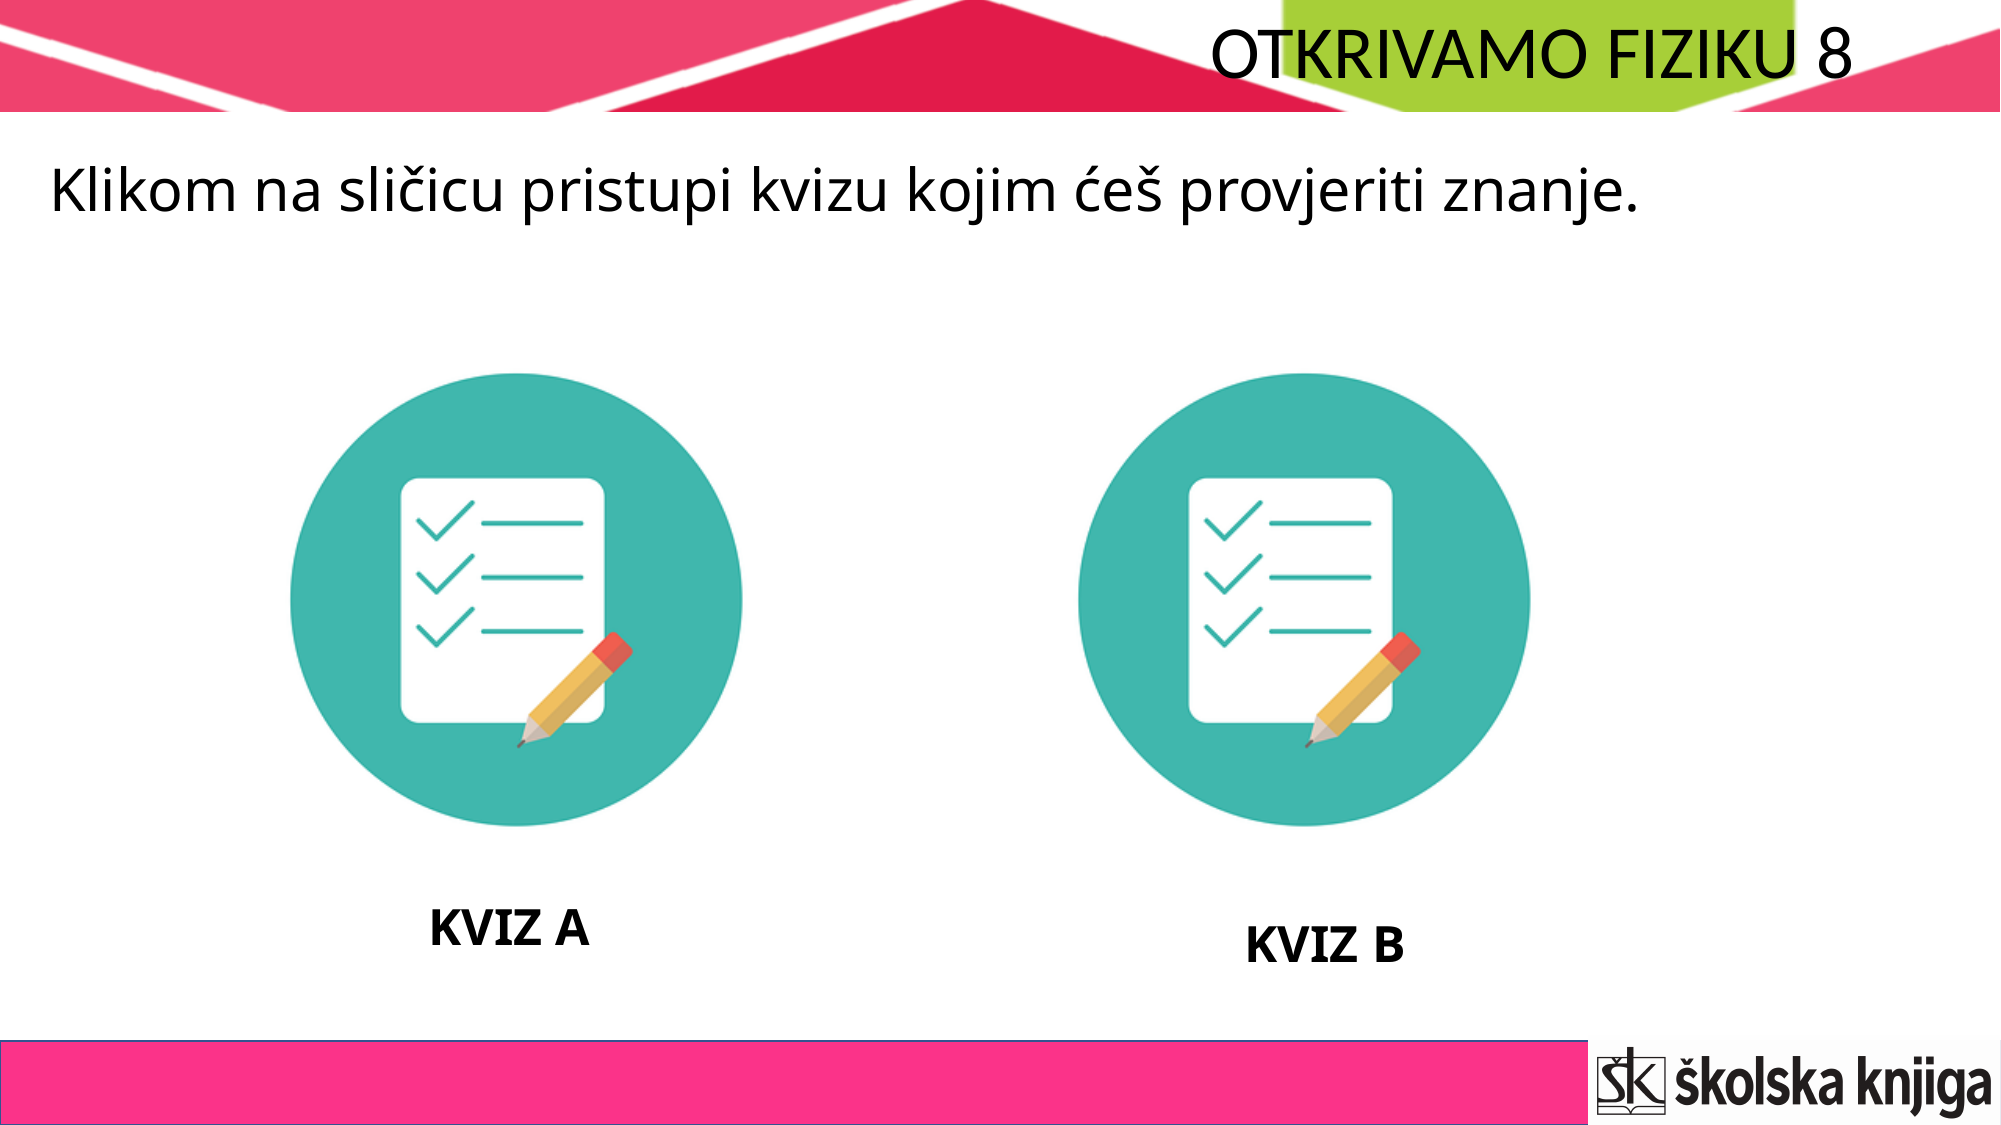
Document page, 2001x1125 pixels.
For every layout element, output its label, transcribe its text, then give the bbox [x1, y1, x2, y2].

picture [0, 0, 2000, 112]
text_box KVIZ A [375, 887, 657, 963]
picture [1038, 333, 1570, 866]
text_box KVIZ B [1191, 905, 1472, 981]
title Klikom na sličicu pristupi kvizu kojim ćeš provjeriti znanje. [34, 152, 1971, 312]
picture [1588, 1035, 2000, 1125]
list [250, 333, 782, 866]
